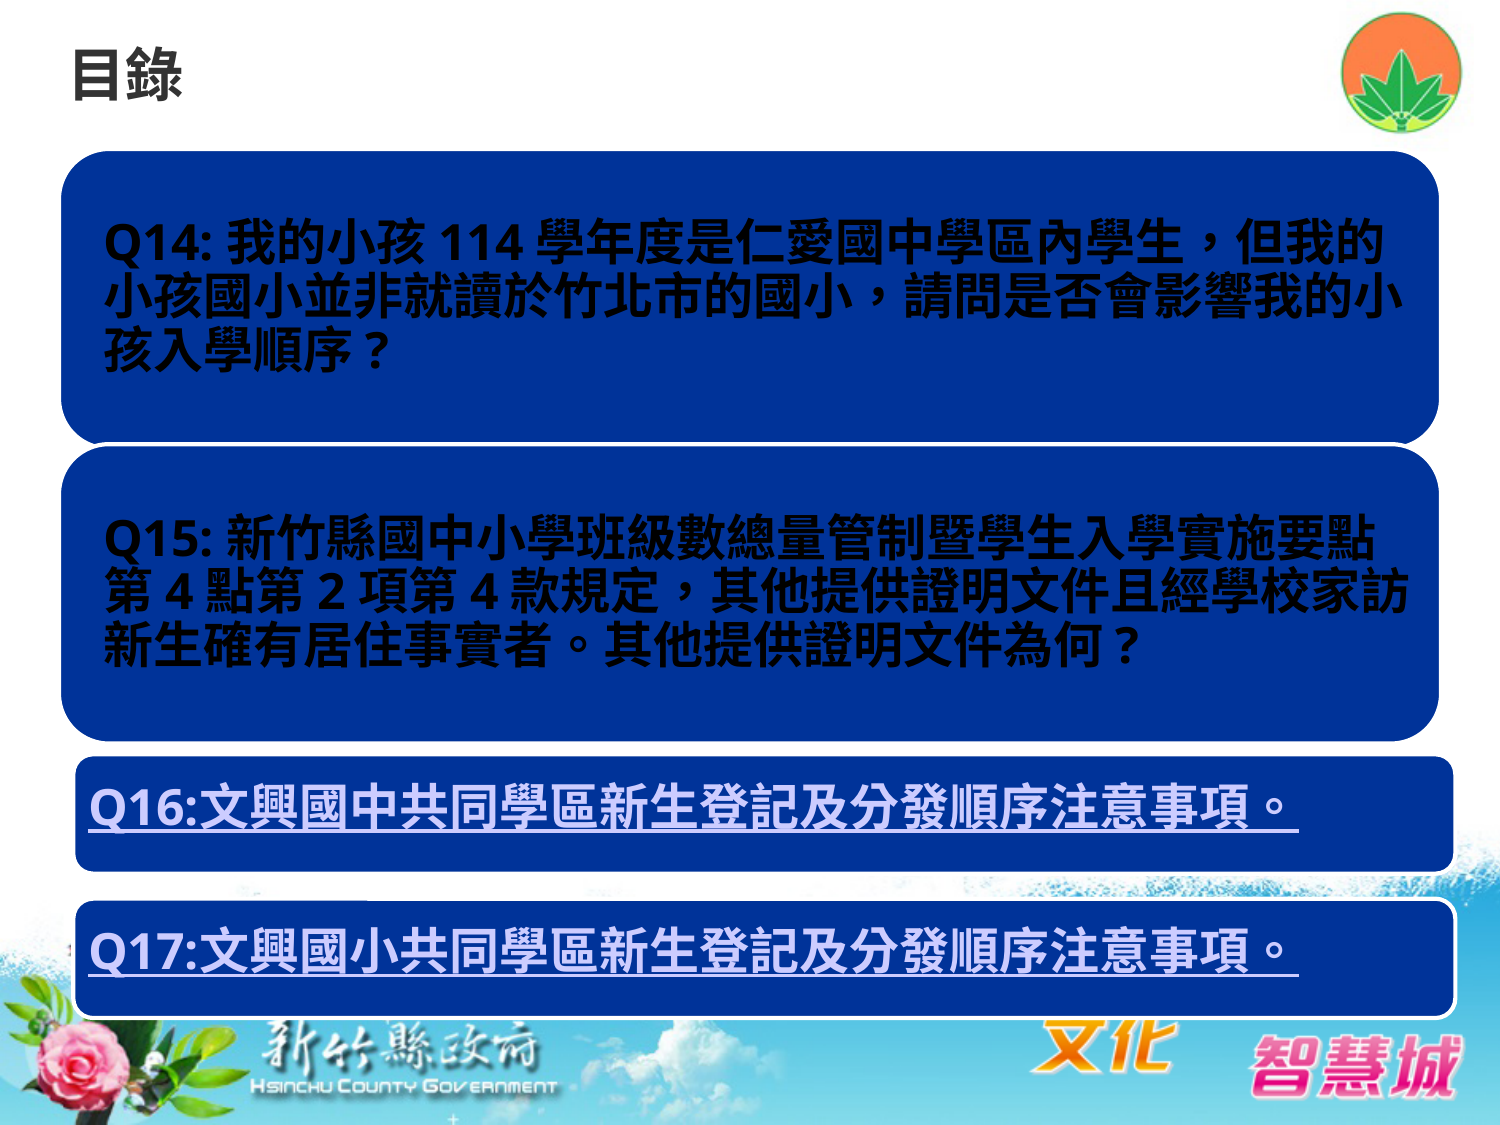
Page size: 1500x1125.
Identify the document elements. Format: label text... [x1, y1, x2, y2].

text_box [73, 754, 1456, 874]
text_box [58, 148, 1442, 785]
picture [0, 0, 1500, 1125]
text_box 目錄 [53, 30, 1329, 116]
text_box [73, 898, 1456, 1019]
